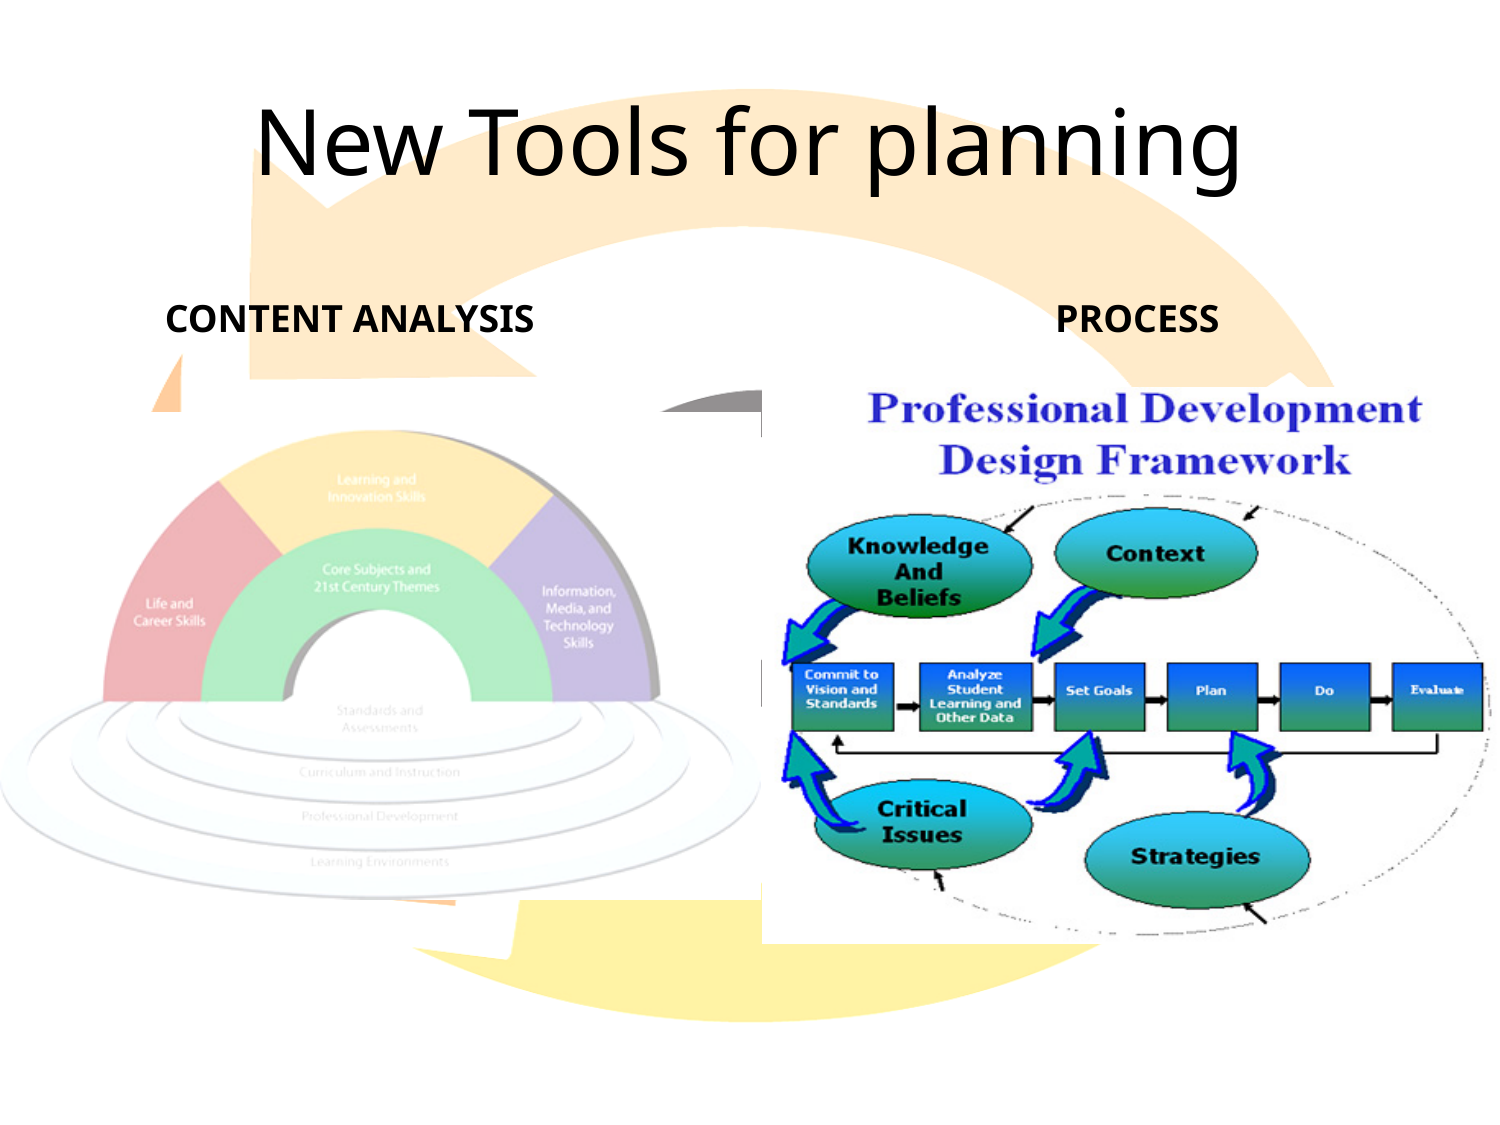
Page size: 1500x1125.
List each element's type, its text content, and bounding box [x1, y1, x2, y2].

title New Tools for planning [74, 44, 1426, 233]
text_box PROCESS [862, 287, 1413, 348]
text_box CONTENT ANALYSIS [75, 287, 625, 348]
picture [762, 387, 1500, 945]
picture [0, 412, 761, 900]
